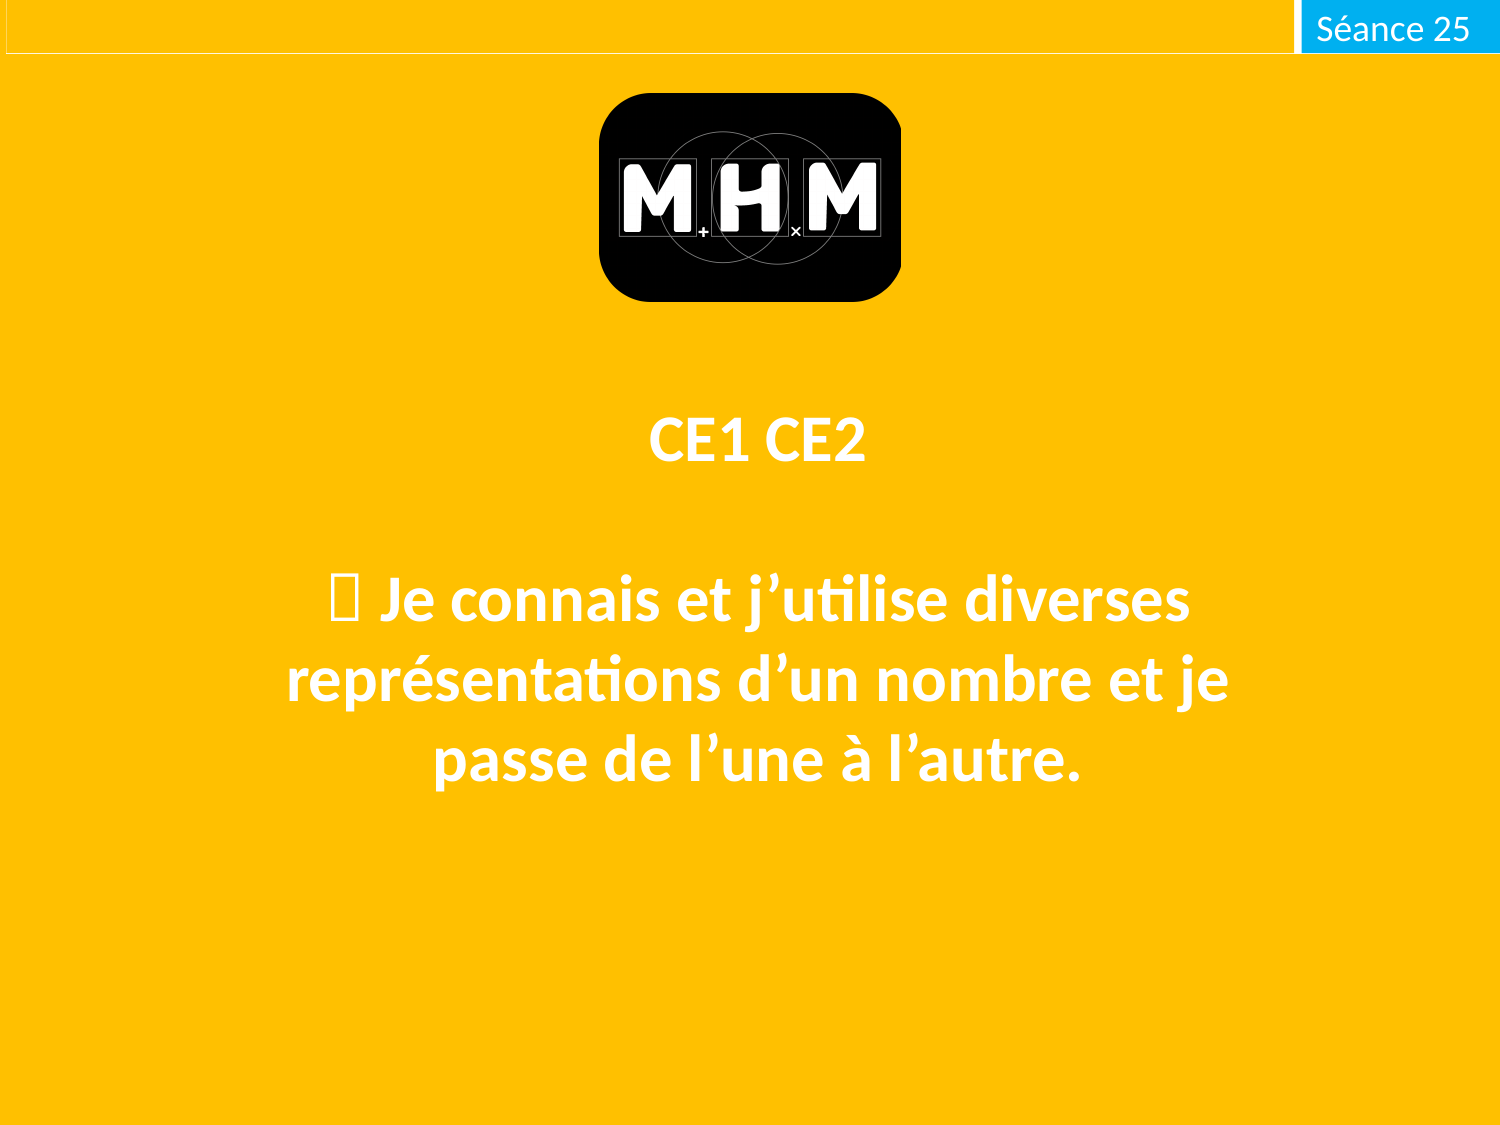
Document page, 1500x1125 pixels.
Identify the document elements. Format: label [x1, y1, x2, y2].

text_box [0, 54, 1500, 1125]
